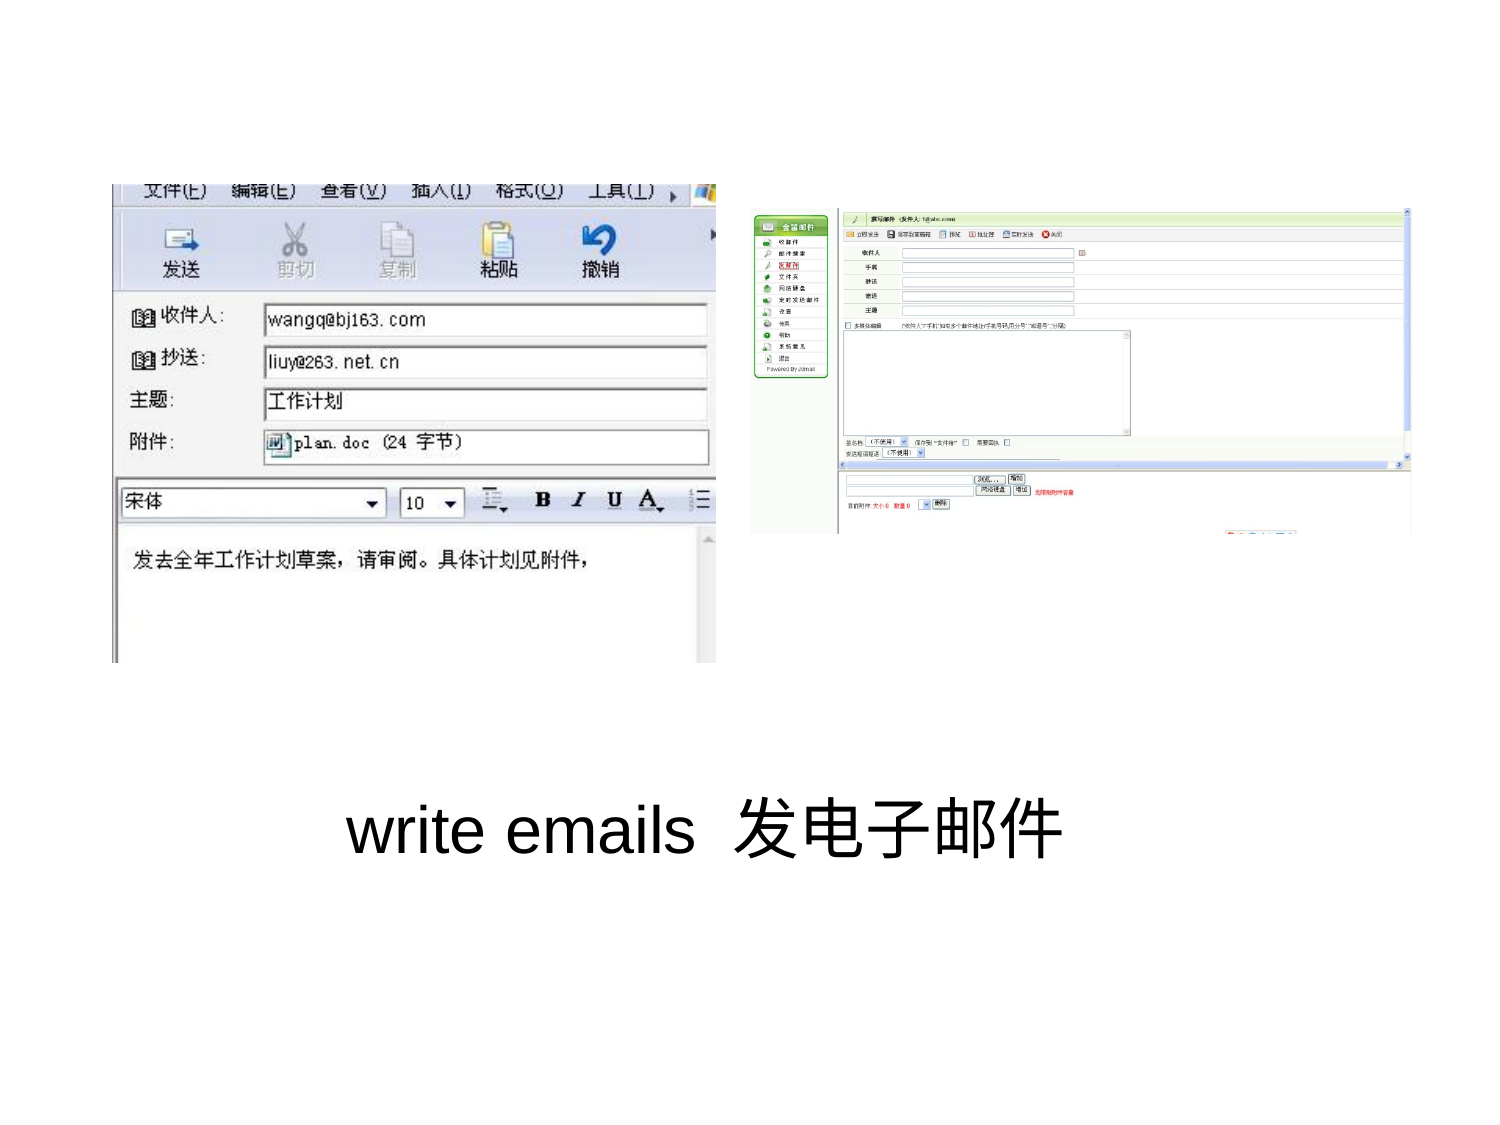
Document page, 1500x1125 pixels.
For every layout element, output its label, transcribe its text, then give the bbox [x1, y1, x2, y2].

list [111, 184, 716, 663]
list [749, 208, 1413, 534]
text_box write emails 发电子邮件 [331, 779, 1211, 875]
